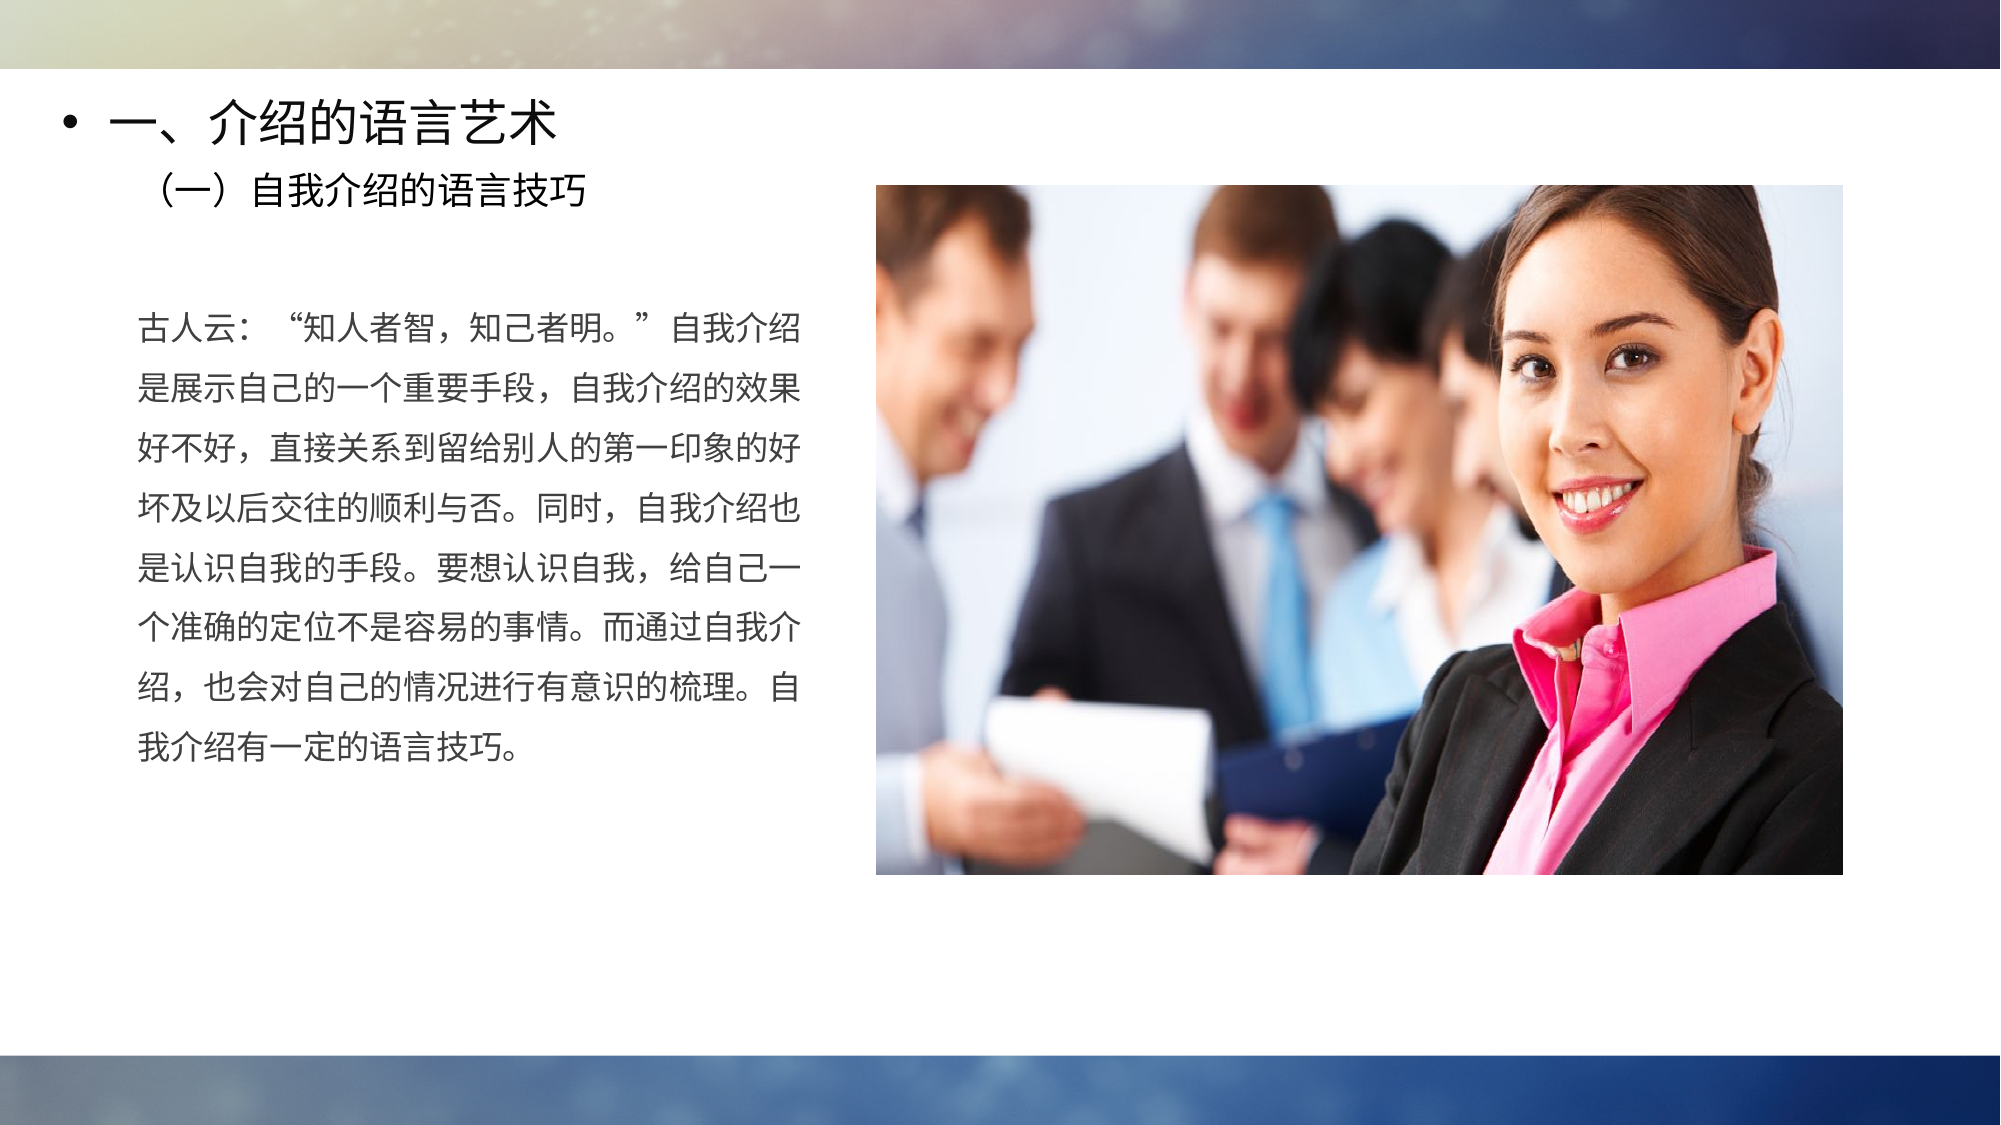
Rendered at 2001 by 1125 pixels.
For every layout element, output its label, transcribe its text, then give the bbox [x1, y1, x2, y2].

picture [0, 0, 2000, 69]
text_box （一）自我介绍的语言技巧 [122, 159, 603, 220]
text_box 一、介绍的语言艺术 [46, 84, 715, 160]
picture [876, 185, 1843, 875]
picture [0, 1056, 2000, 1125]
text_box 古人云：“知人者智，知己者明。”自我介绍是展示自己的一个重要手段，自我介绍的效果好不好，直接关系到留给别人的第一印象的好坏及以后交往的顺利与否。同时，自我介绍也是认识自我的手段。要想认识自我，给自己一个准确的定位不是容易的事情。而通过自我介绍，也会对自己的情况进行有意识的梳理。自我介绍有一定的语言技巧。 [122, 280, 849, 774]
